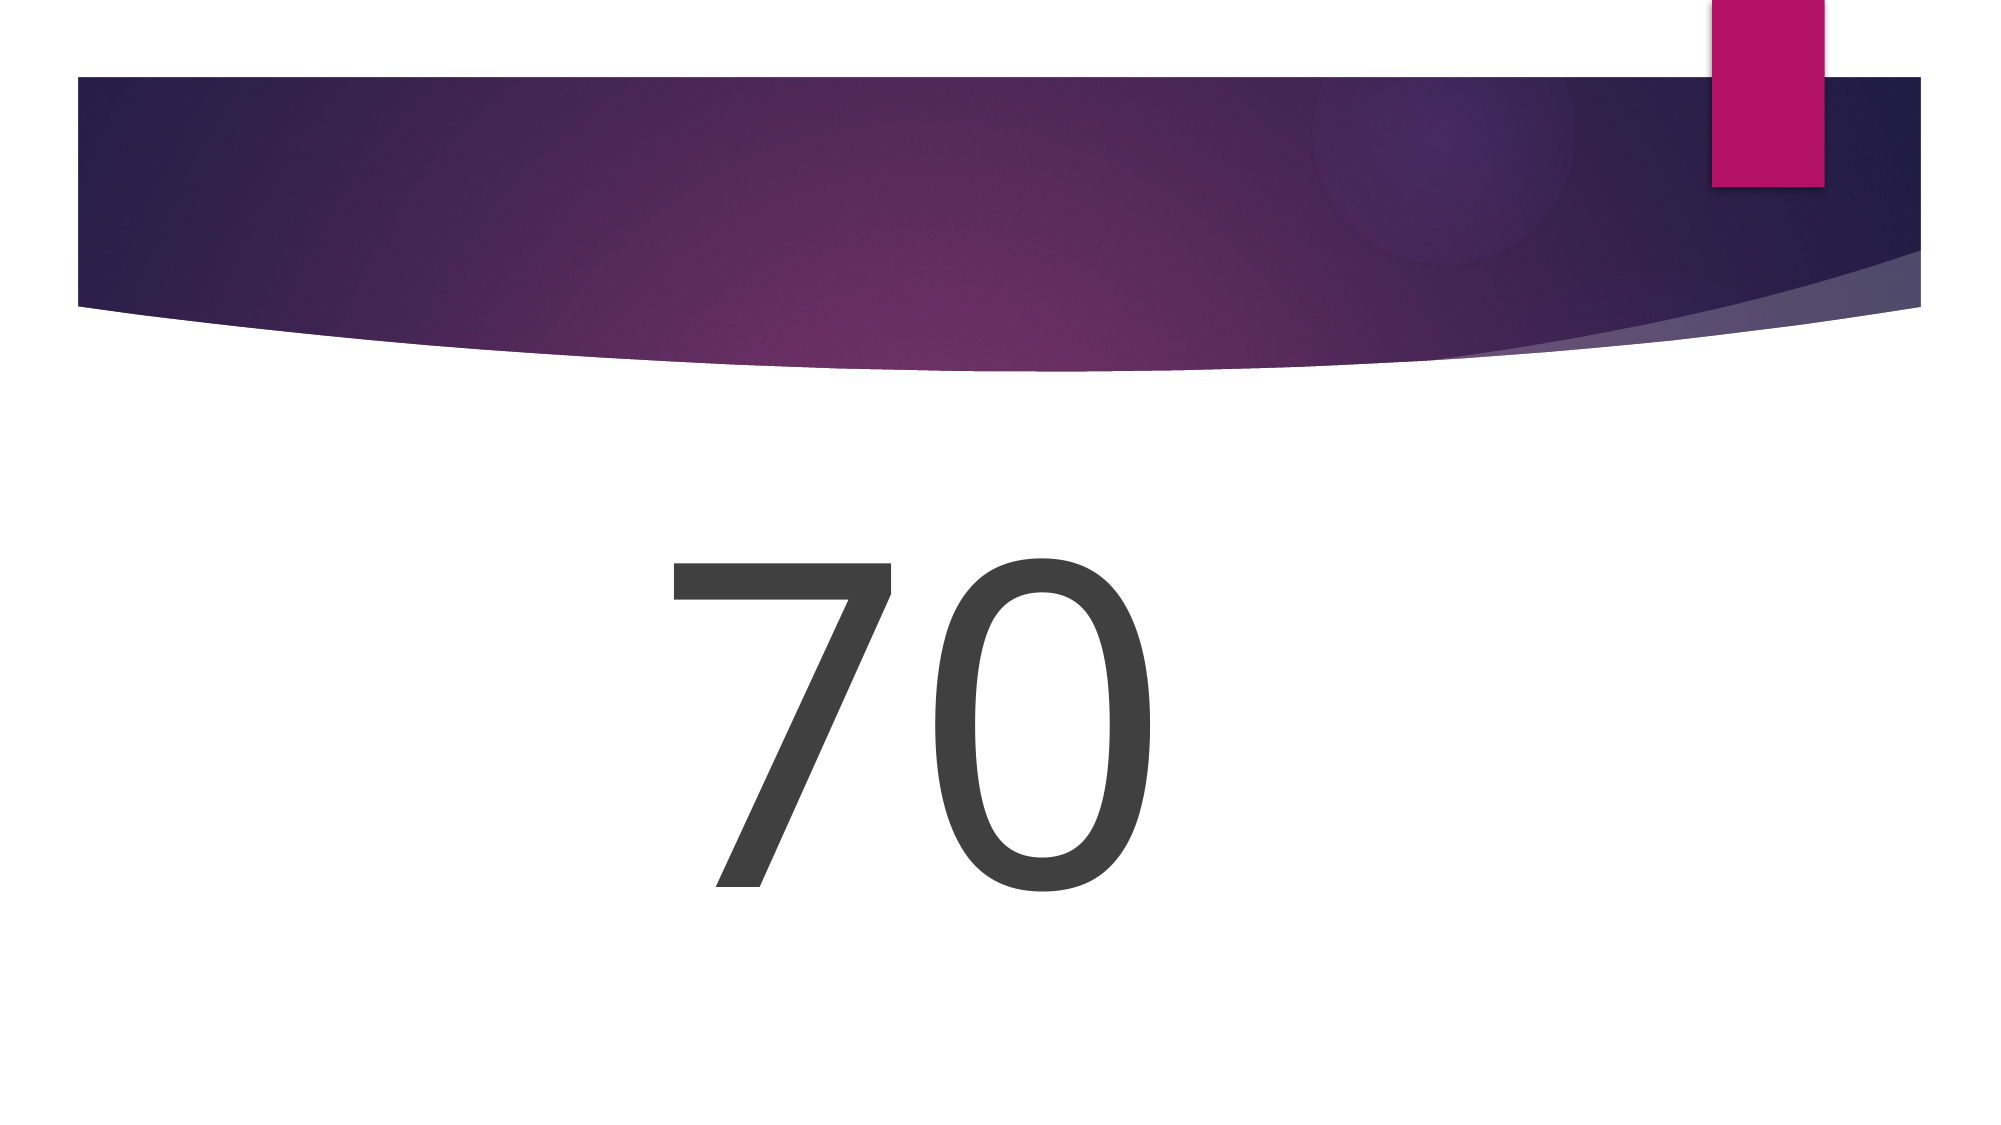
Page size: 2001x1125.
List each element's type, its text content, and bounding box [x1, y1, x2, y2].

list 70 [189, 427, 1638, 988]
